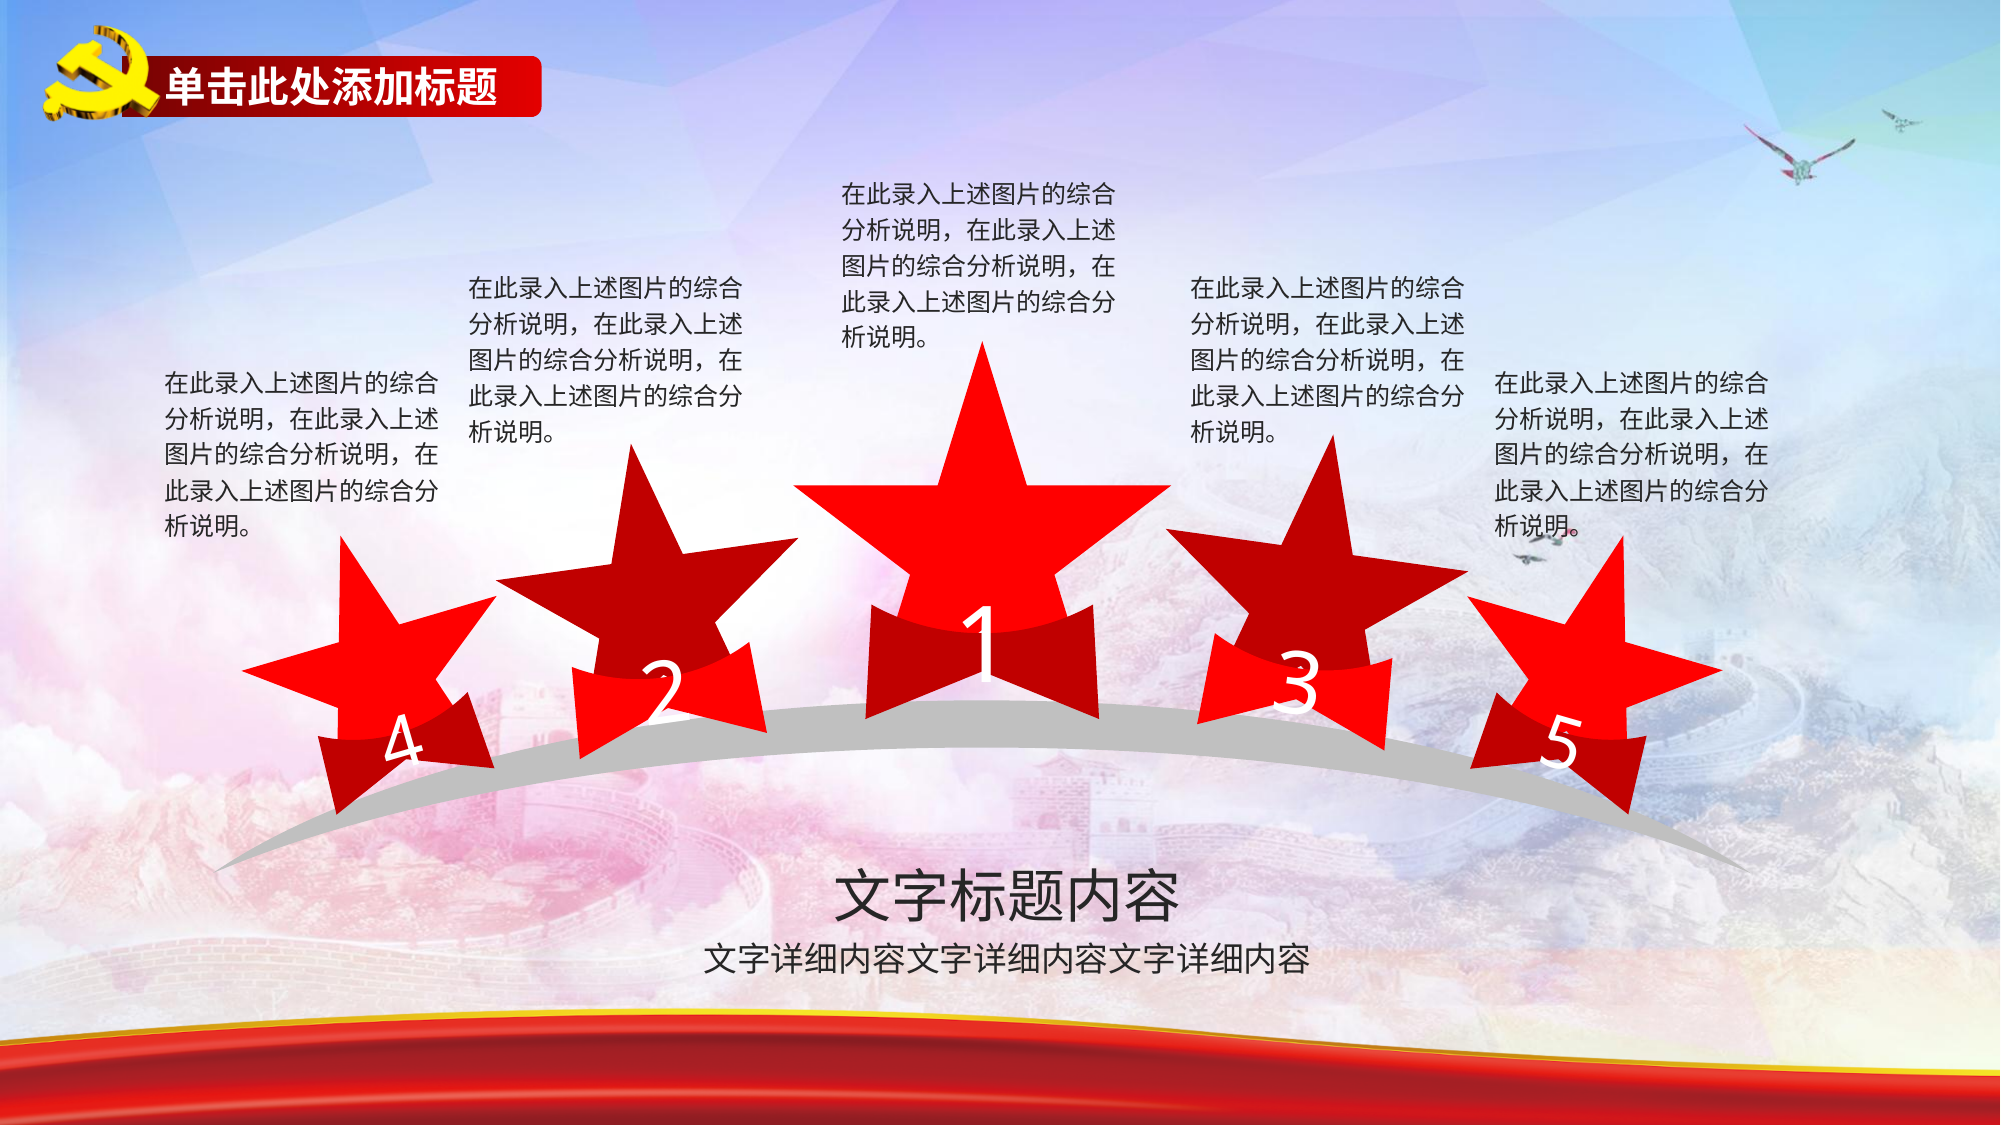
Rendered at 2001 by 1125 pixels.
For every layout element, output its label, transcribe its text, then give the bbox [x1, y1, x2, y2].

text_box 单击此处添加标题 [178, 53, 514, 119]
text_box [514, 54, 543, 118]
text_box 在此录入上述图片的综合分析说明，在此录入上述图片的综合分析说明，在此录入上述图片的综合分析说明。 [1175, 259, 1496, 454]
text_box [793, 341, 1172, 720]
text_box [212, 797, 467, 874]
text_box 在此录入上述图片的综合分析说明，在此录入上述图片的综合分析说明，在此录入上述图片的综合分析说明。 [149, 353, 470, 549]
text_box 在此录入上述图片的综合分析说明，在此录入上述图片的综合分析说明，在此录入上述图片的综合分析说明。 [453, 259, 774, 454]
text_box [479, 785, 1535, 954]
picture [0, 0, 2001, 1125]
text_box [1453, 530, 1720, 797]
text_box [499, 441, 806, 748]
text_box [1535, 797, 1751, 874]
text_box 在此录入上述图片的综合分析说明，在此录入上述图片的综合分析说明，在此录入上述图片的综合分析说明。 [1479, 353, 1800, 549]
text_box [511, 720, 1453, 785]
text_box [1159, 432, 1465, 739]
text_box 在此录入上述图片的综合分析说明，在此录入上述图片的综合分析说明，在此录入上述图片的综合分析说明。 [826, 164, 1147, 341]
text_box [244, 530, 511, 797]
